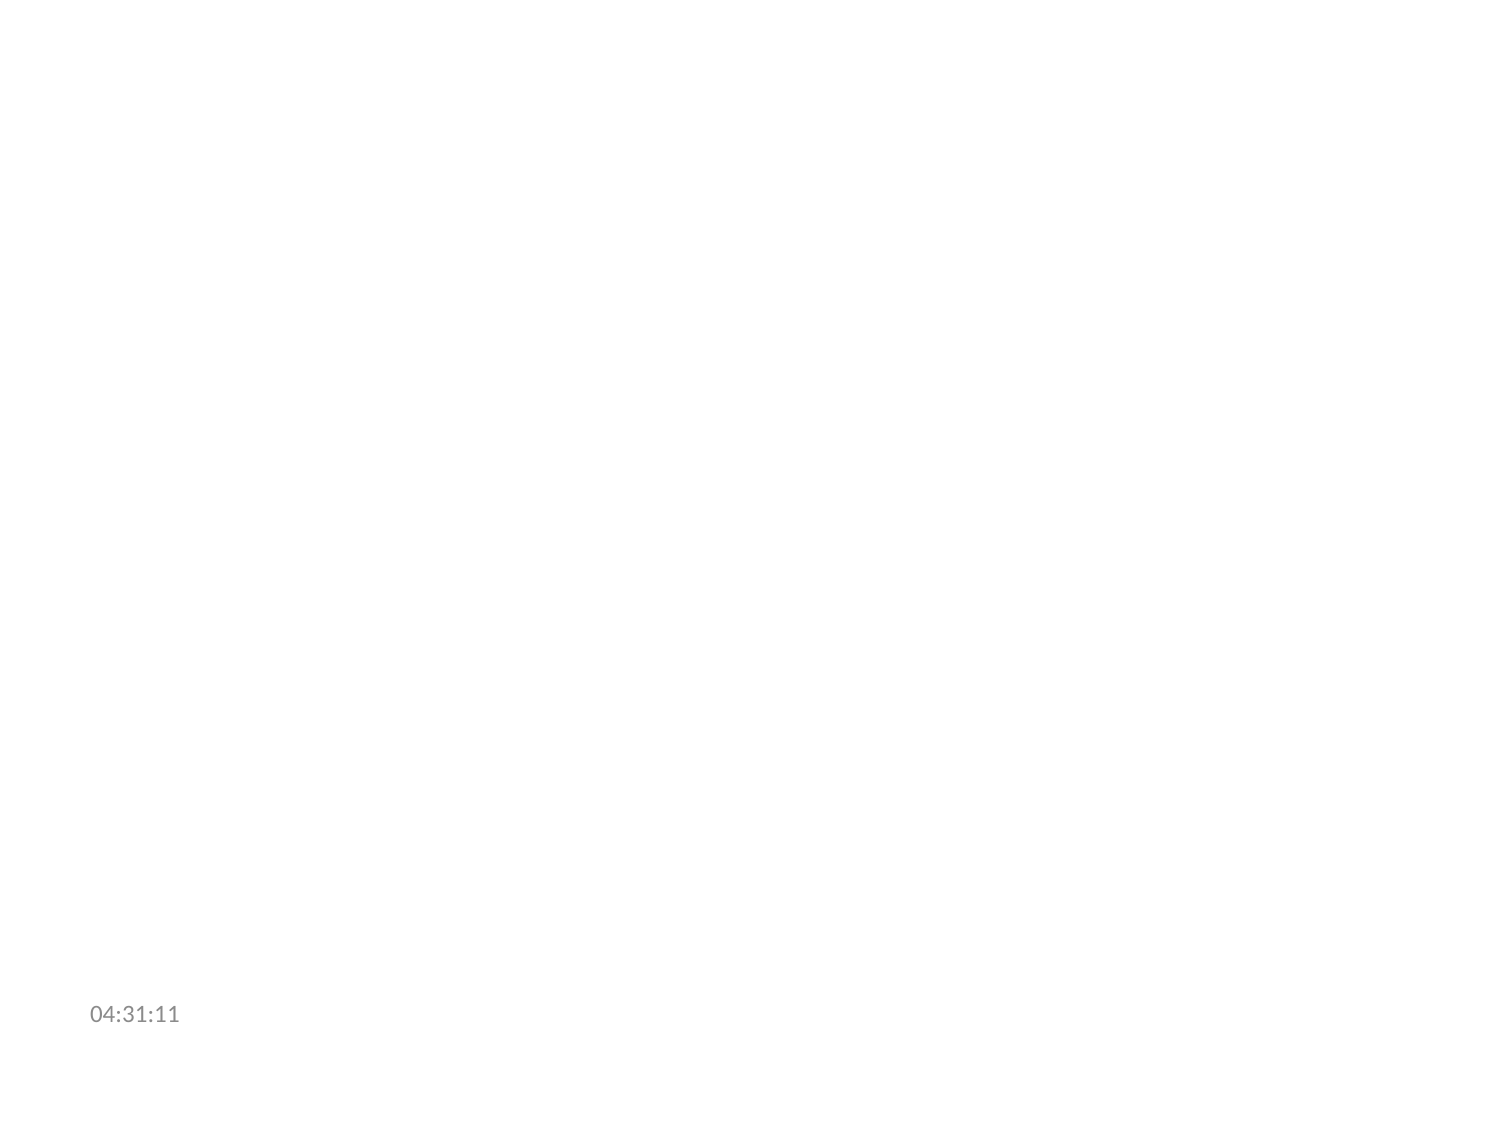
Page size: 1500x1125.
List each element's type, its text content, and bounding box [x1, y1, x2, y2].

text_box 15:35:09 [75, 982, 425, 1043]
